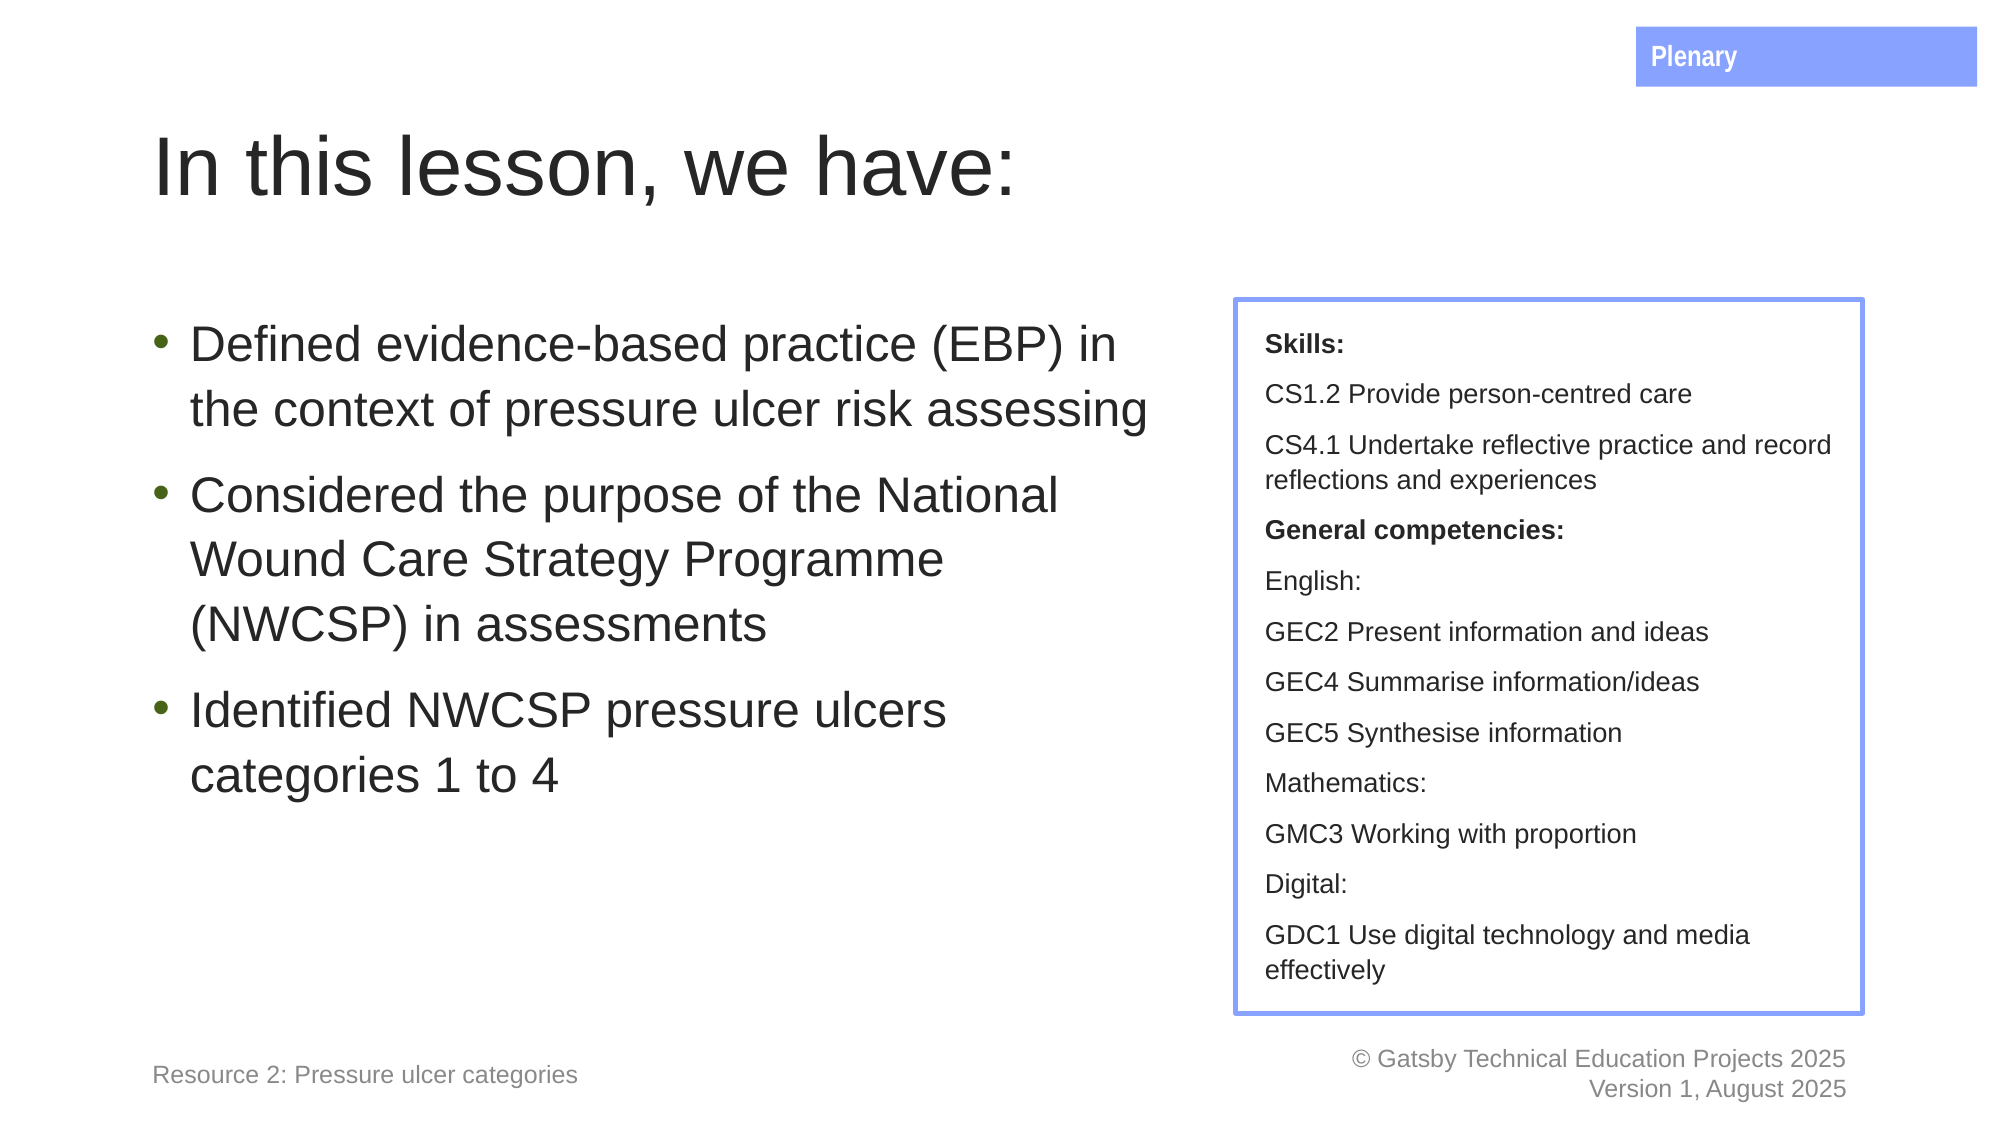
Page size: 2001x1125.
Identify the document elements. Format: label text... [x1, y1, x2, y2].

list Resource 2: Pressure ulcer categories [137, 1042, 829, 1103]
title In this lesson, we have: [137, 59, 1863, 278]
list Plenary [1636, 26, 1978, 87]
list Skills: CS1.2 Provide person-centred care CS4.1 Undertake reflective practice and record reflections and experiences General competencies: English: GEC2 Present information and ideas GEC4 Summarise information/ideas GEC5 Synthesise information Mathematics: GMC3 Working with proportion Digital: GDC1 Use digital technology and media effectively [1233, 297, 1865, 1016]
list Defined evidence-based practice (EBP) in the context of pressure ulcer risk assessing Considered the purpose of the National Wound Care Strategy Programme (NWCSP) in assessments Identified NWCSP pressure ulcers categories 1 to 4 [137, 299, 1188, 1014]
